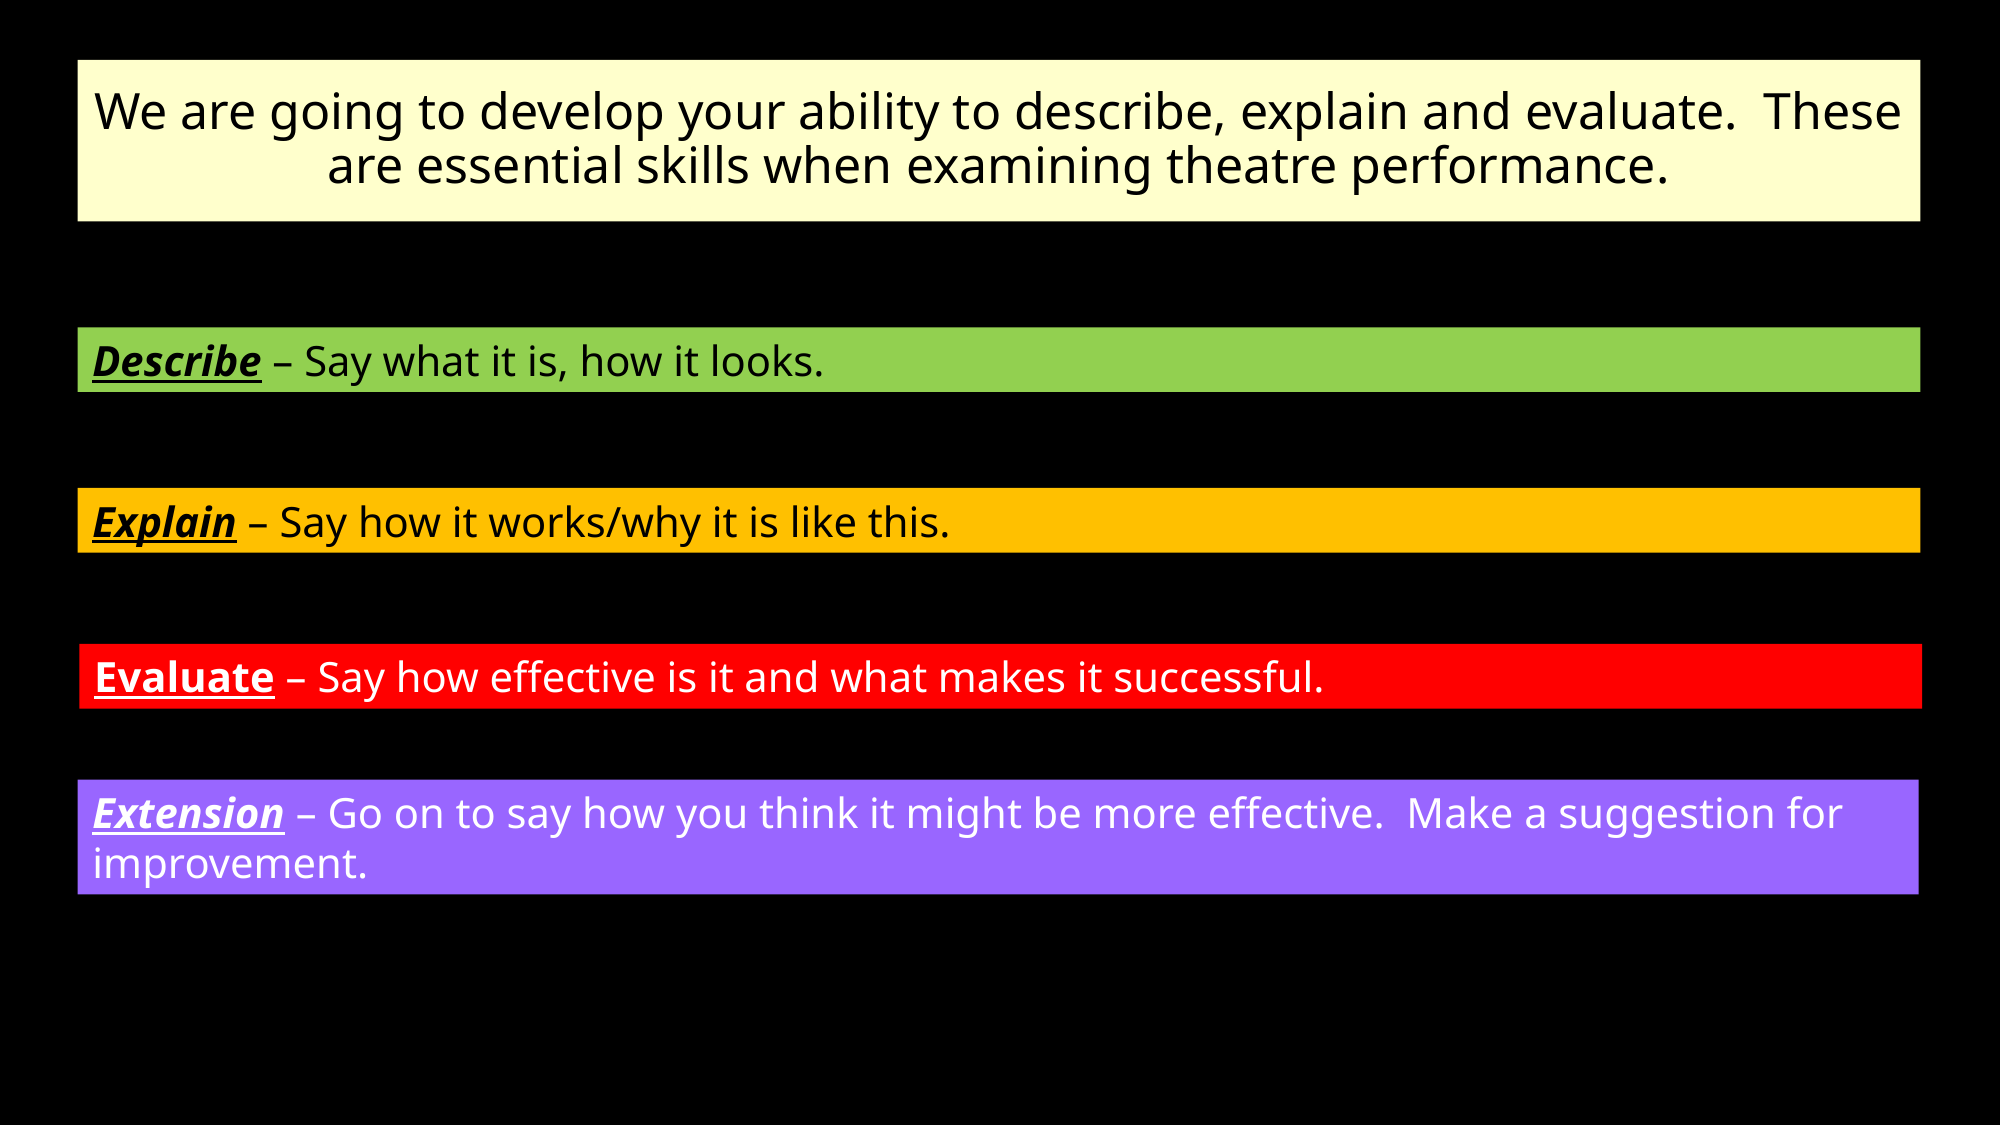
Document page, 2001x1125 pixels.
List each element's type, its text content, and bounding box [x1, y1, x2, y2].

title We are going to develop your ability to describe, explain and evaluate. These are essential skills when examining theatre performance. [77, 59, 1921, 222]
text_box Explain – Say how it works/why it is like this. [77, 487, 1921, 553]
text_box Evaluate – Say how effective is it and what makes it successful. [79, 643, 1923, 709]
text_box Extension – Go on to say how you think it might be more effective. Make a suggestion for improvement. [77, 779, 1919, 895]
text_box Describe – Say what it is, how it looks. [77, 327, 1921, 392]
